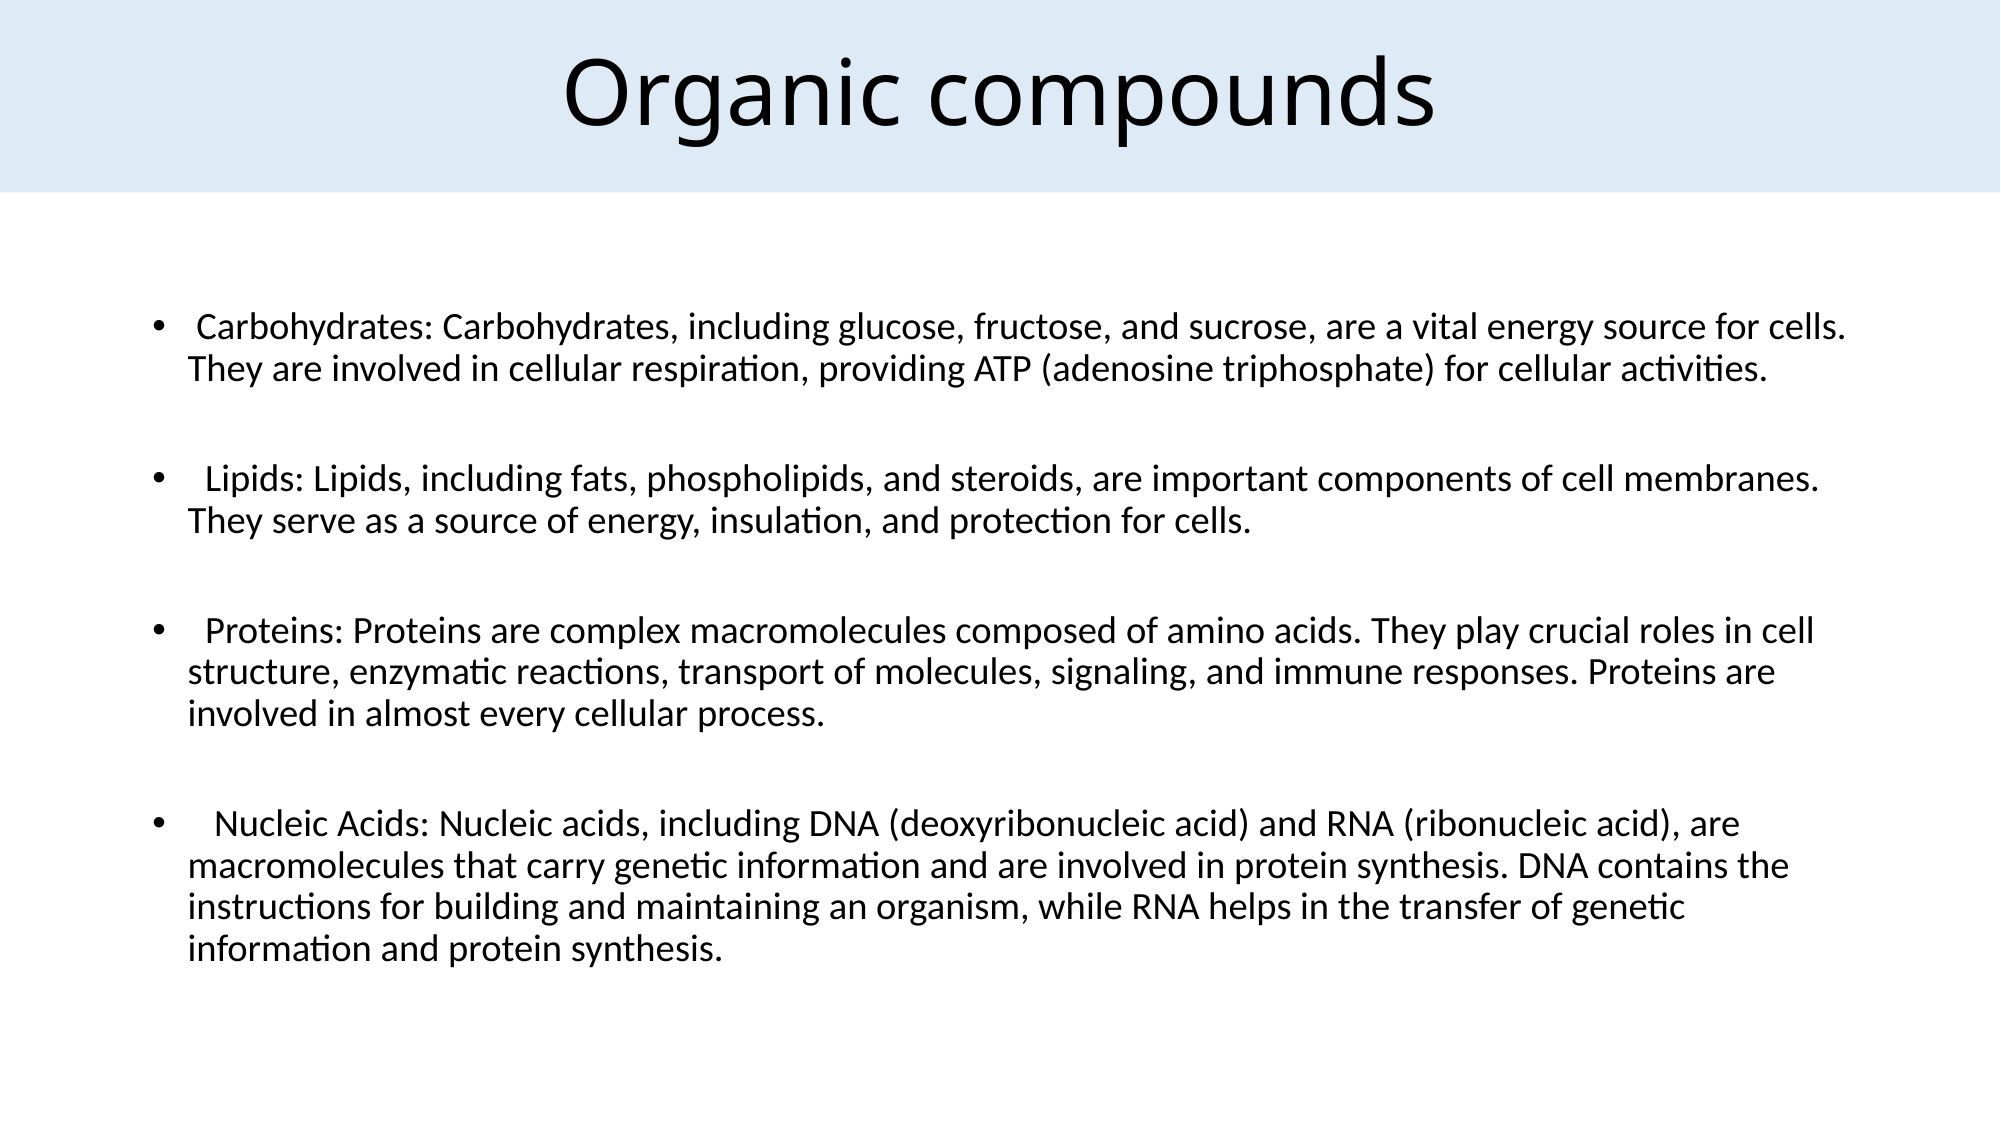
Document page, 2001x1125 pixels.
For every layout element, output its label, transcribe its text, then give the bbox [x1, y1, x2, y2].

list Carbohydrates: Carbohydrates, including glucose, fructose, and sucrose, are a vital energy source for cells. They are involved in cellular respiration, providing ATP (adenosine triphosphate) for cellular activities. Lipids: Lipids, including fats, phospholipids, and steroids, are important components of cell membranes. They serve as a source of energy, insulation, and protection for cells. Proteins: Proteins are complex macromolecules composed of amino acids. They play crucial roles in cell structure, enzymatic reactions, transport of molecules, signaling, and immune responses. Proteins are involved in almost every cellular process. Nucleic Acids: Nucleic acids, including DNA (deoxyribonucleic acid) and RNA (ribonucleic acid), are macromolecules that carry genetic information and are involved in protein synthesis. DNA contains the instructions for building and maintaining an organism, while RNA helps in the transfer of genetic information and protein synthesis. [137, 299, 1863, 1014]
title Organic compounds [0, 0, 2000, 193]
